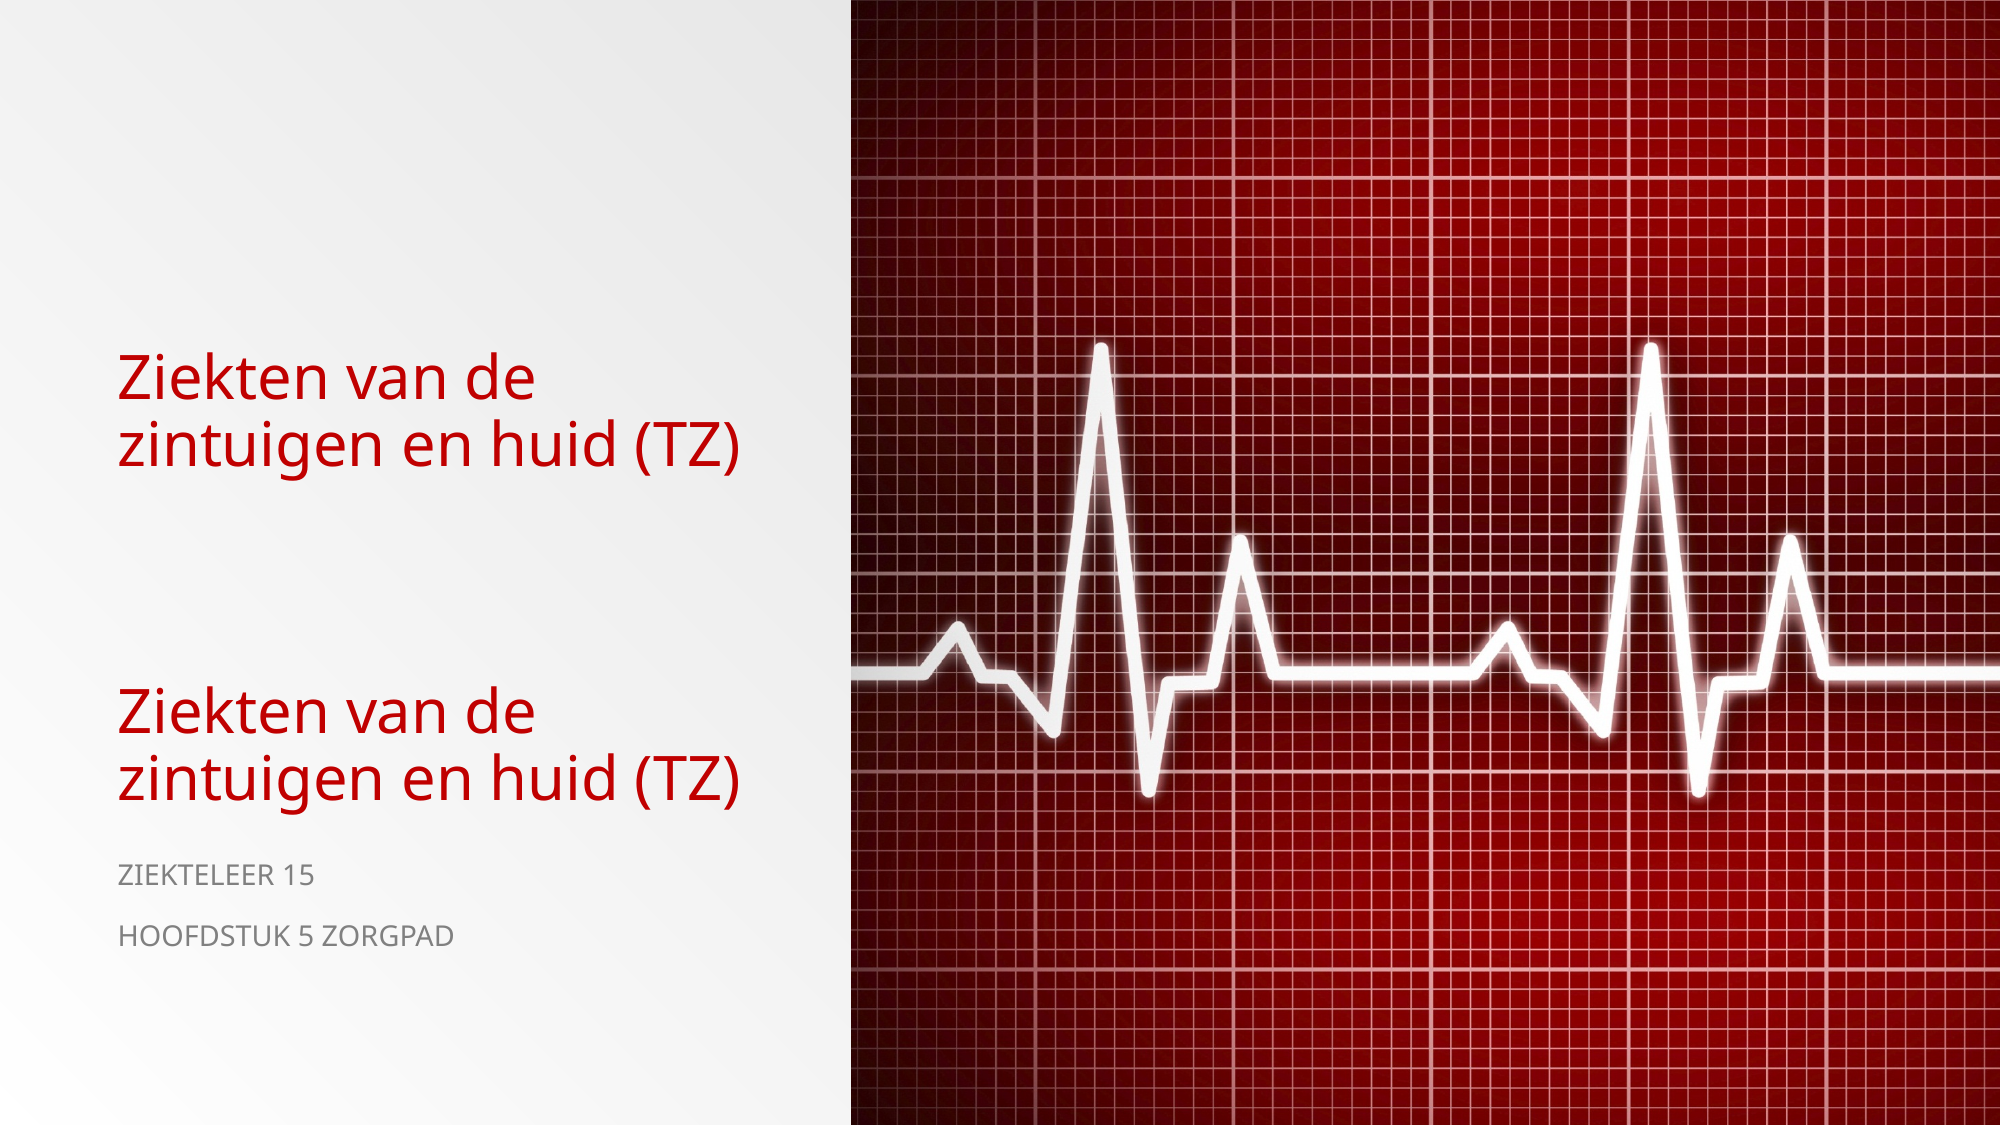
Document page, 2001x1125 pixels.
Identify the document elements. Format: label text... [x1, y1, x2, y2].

picture [851, 0, 2000, 1125]
subtitle Ziekteleer 15 Hoofdstuk 5 zorgpad [102, 849, 775, 963]
title Ziekten van de zintuigen en huid (TZ) Ziekten van de zintuigen en huid (TZ) [102, 299, 775, 822]
